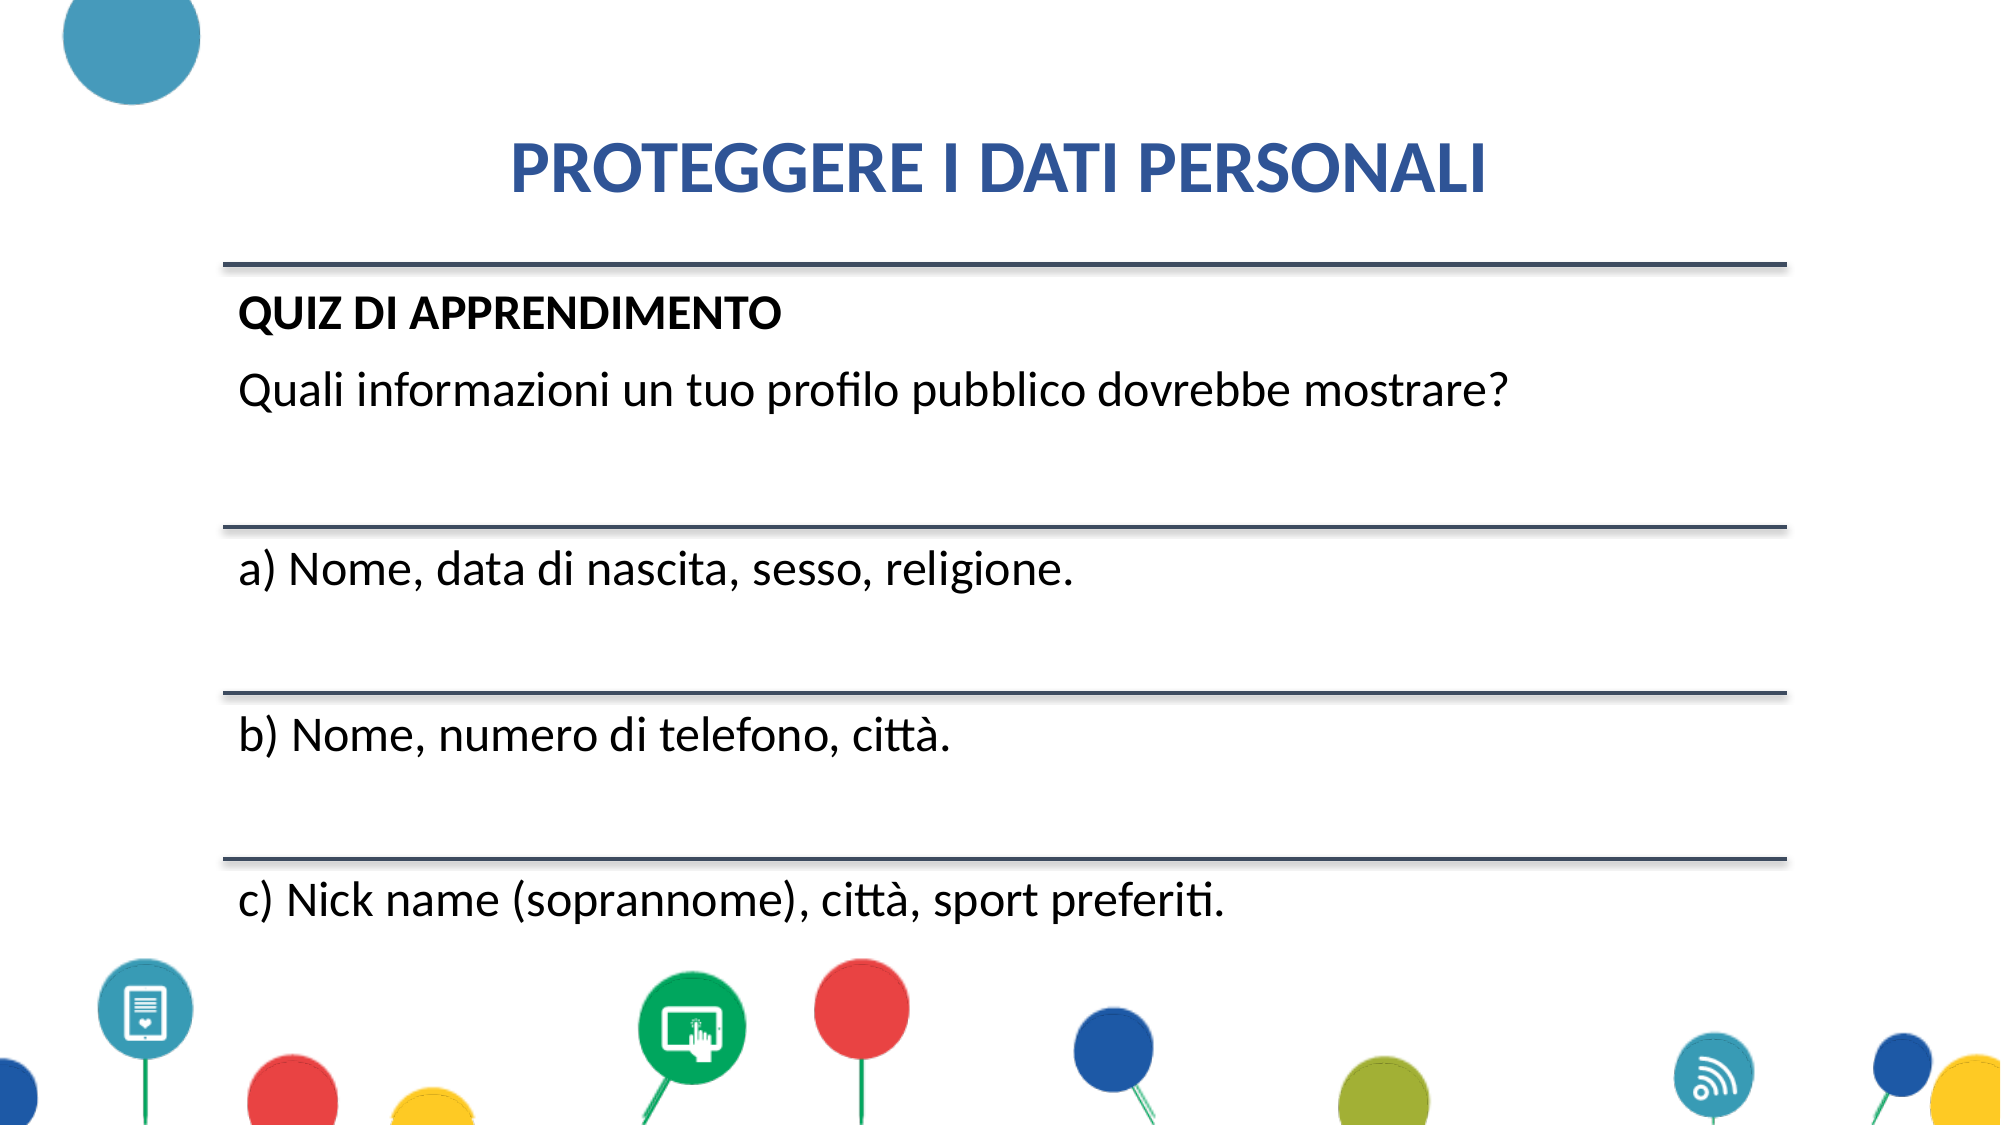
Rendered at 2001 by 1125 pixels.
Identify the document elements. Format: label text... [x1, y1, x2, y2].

picture [0, 0, 2001, 1125]
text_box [223, 264, 1788, 1025]
title Proteggere i dati personali [137, 59, 1863, 278]
